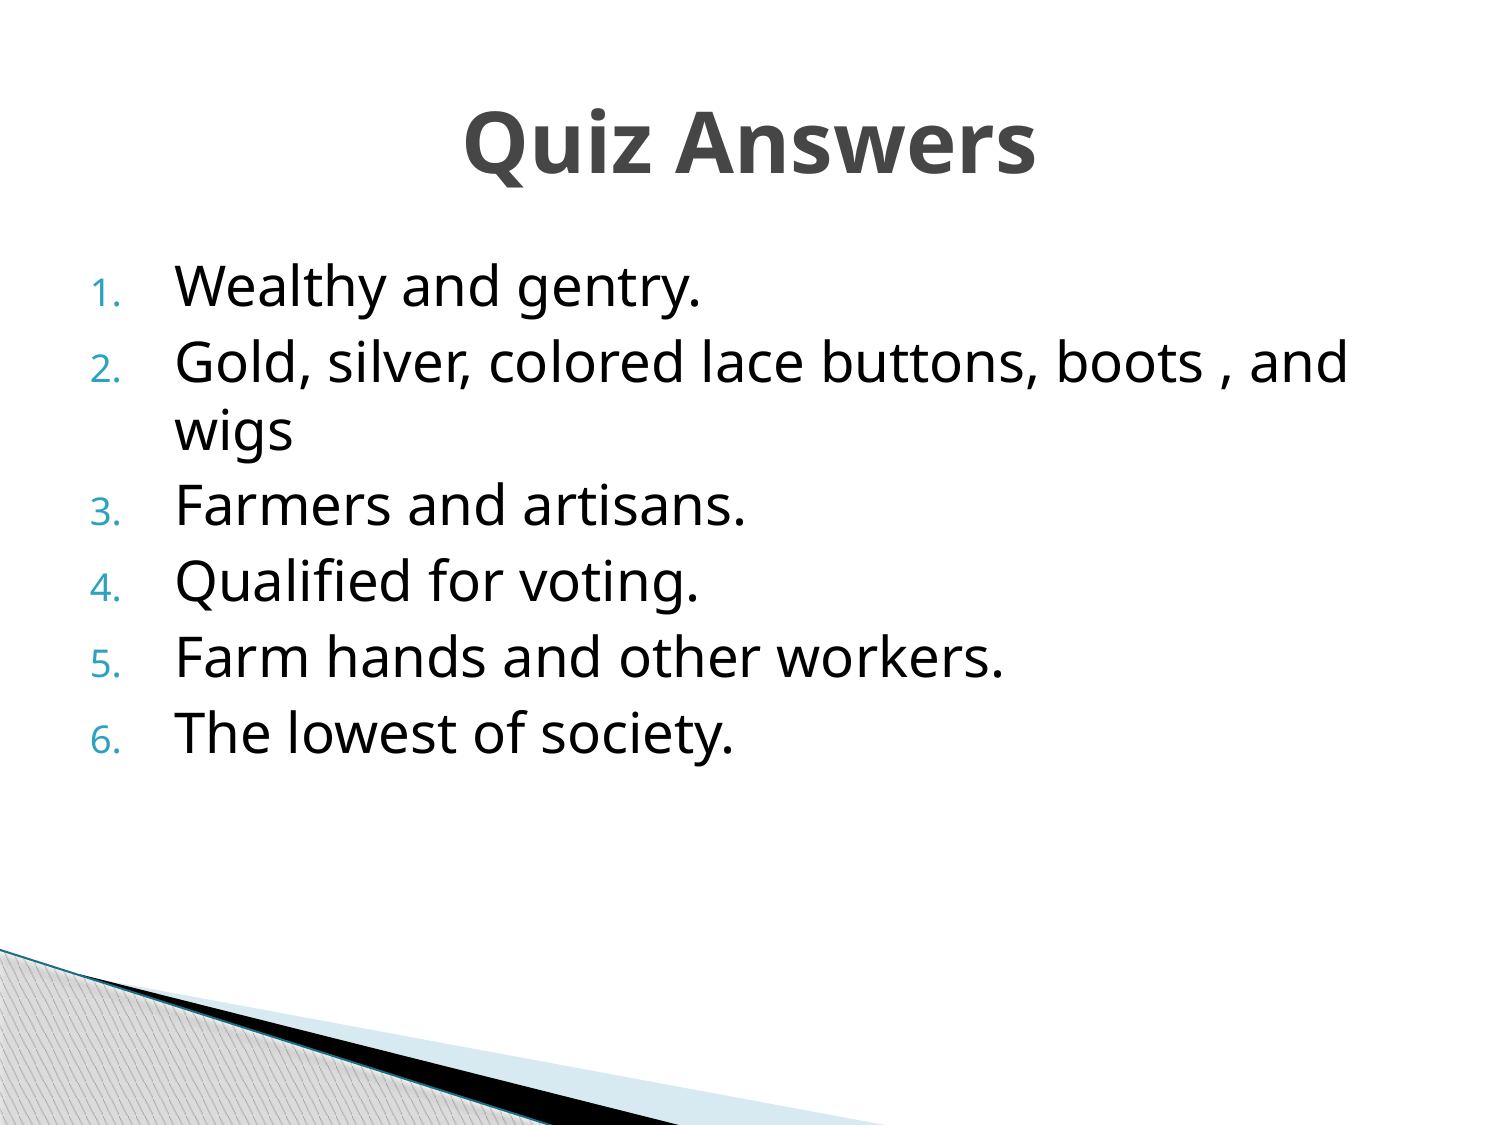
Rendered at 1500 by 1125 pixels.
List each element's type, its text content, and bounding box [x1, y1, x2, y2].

list Wealthy and gentry. Gold, silver, colored lace buttons, boots , and wigs Farmers and artisans. Qualified for voting. Farm hands and other workers. The lowest of society. [75, 243, 1425, 986]
title Quiz Answers [75, 45, 1425, 233]
